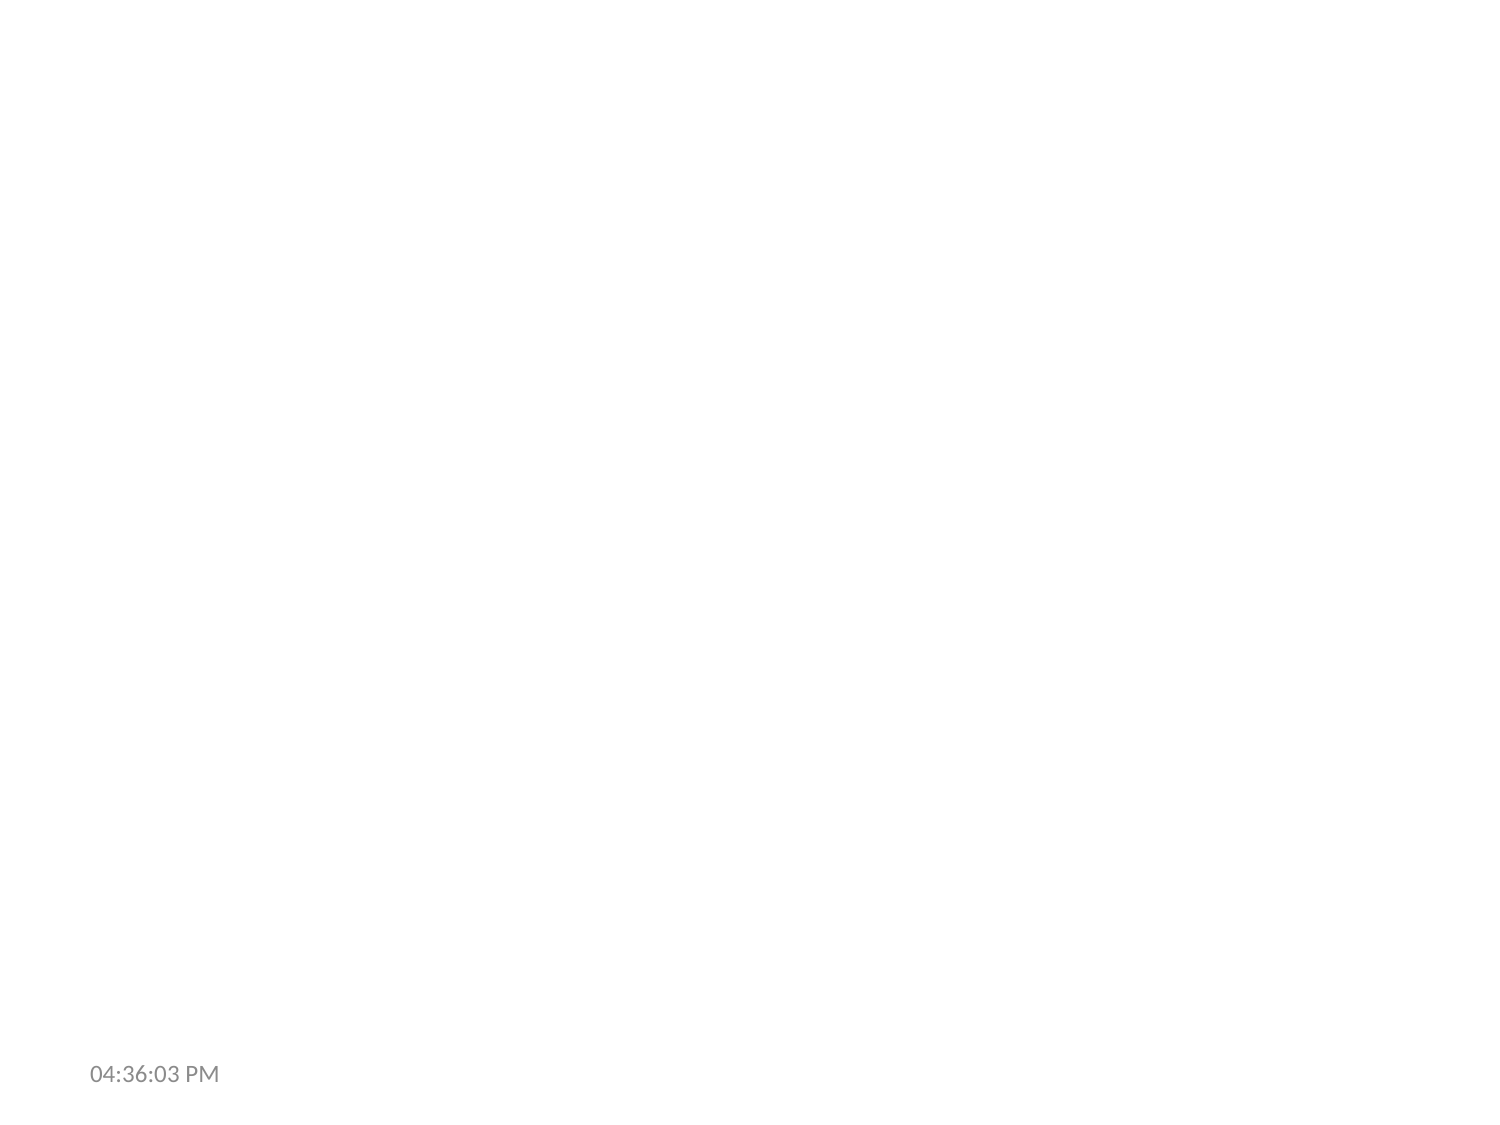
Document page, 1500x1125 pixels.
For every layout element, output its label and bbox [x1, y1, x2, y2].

slide_number [75, 1042, 425, 1103]
